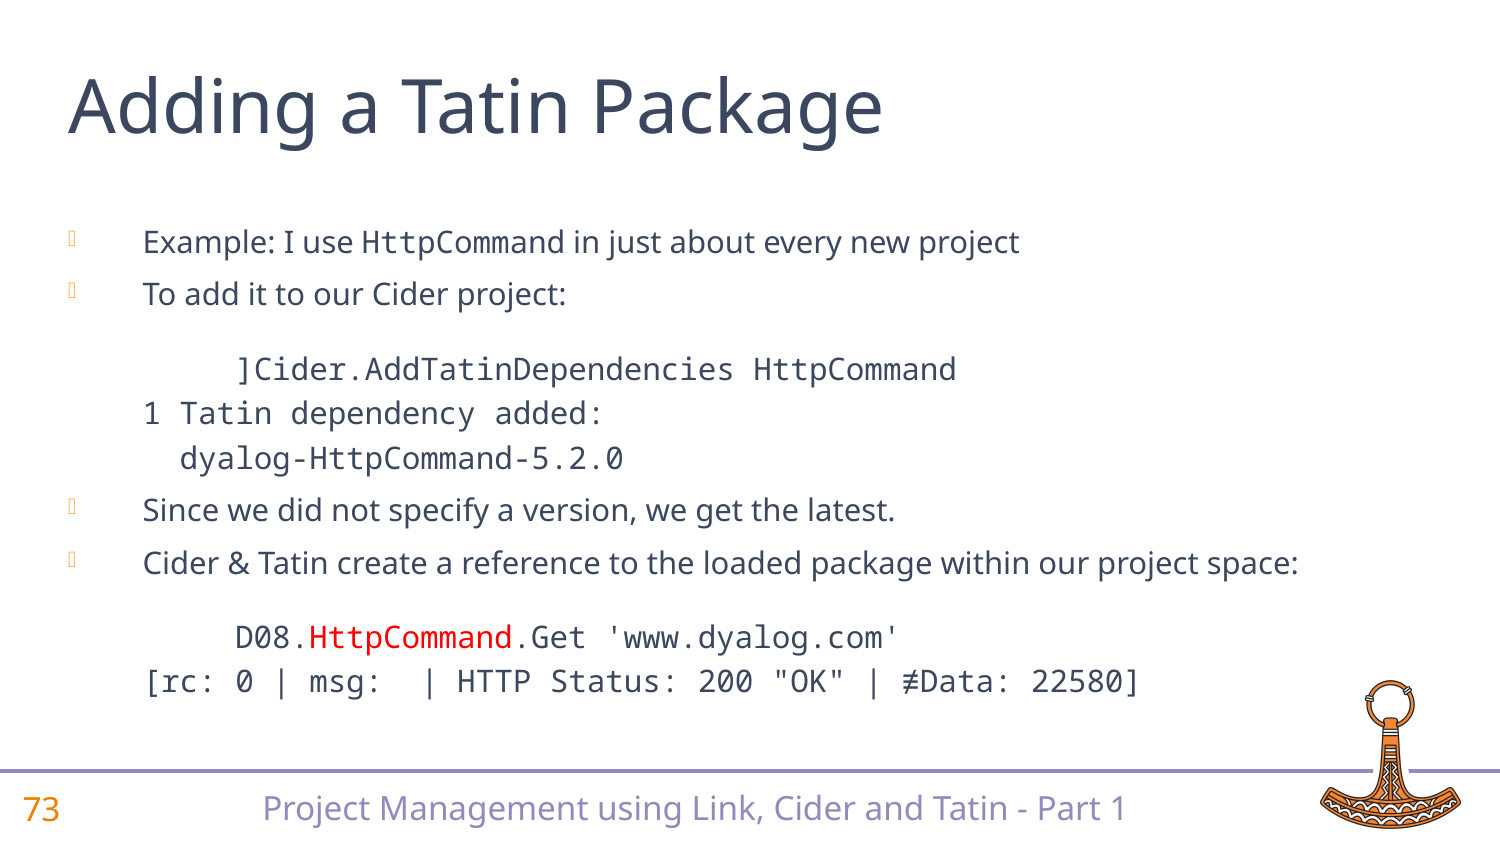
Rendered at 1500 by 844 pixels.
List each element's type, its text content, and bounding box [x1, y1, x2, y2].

picture [1320, 680, 1461, 829]
title Adding a Tatin Package [53, 43, 1203, 157]
list Example: I use HttpCommand in just about every new project To add it to our Cider project: ]Cider.AddTatinDependencies HttpCommand 1 Tatin dependency added: dyalog-HttpCommand-5.2.0 Since we did not specify a version, we get the latest. Cider & Tatin create a reference to the loaded package within our project space: D08.HttpCommand.Get 'www.dyalog.com' [rc: 0 | msg: | HTTP Status: 200 "OK" | ≢Data: 22580] [53, 207, 1339, 740]
